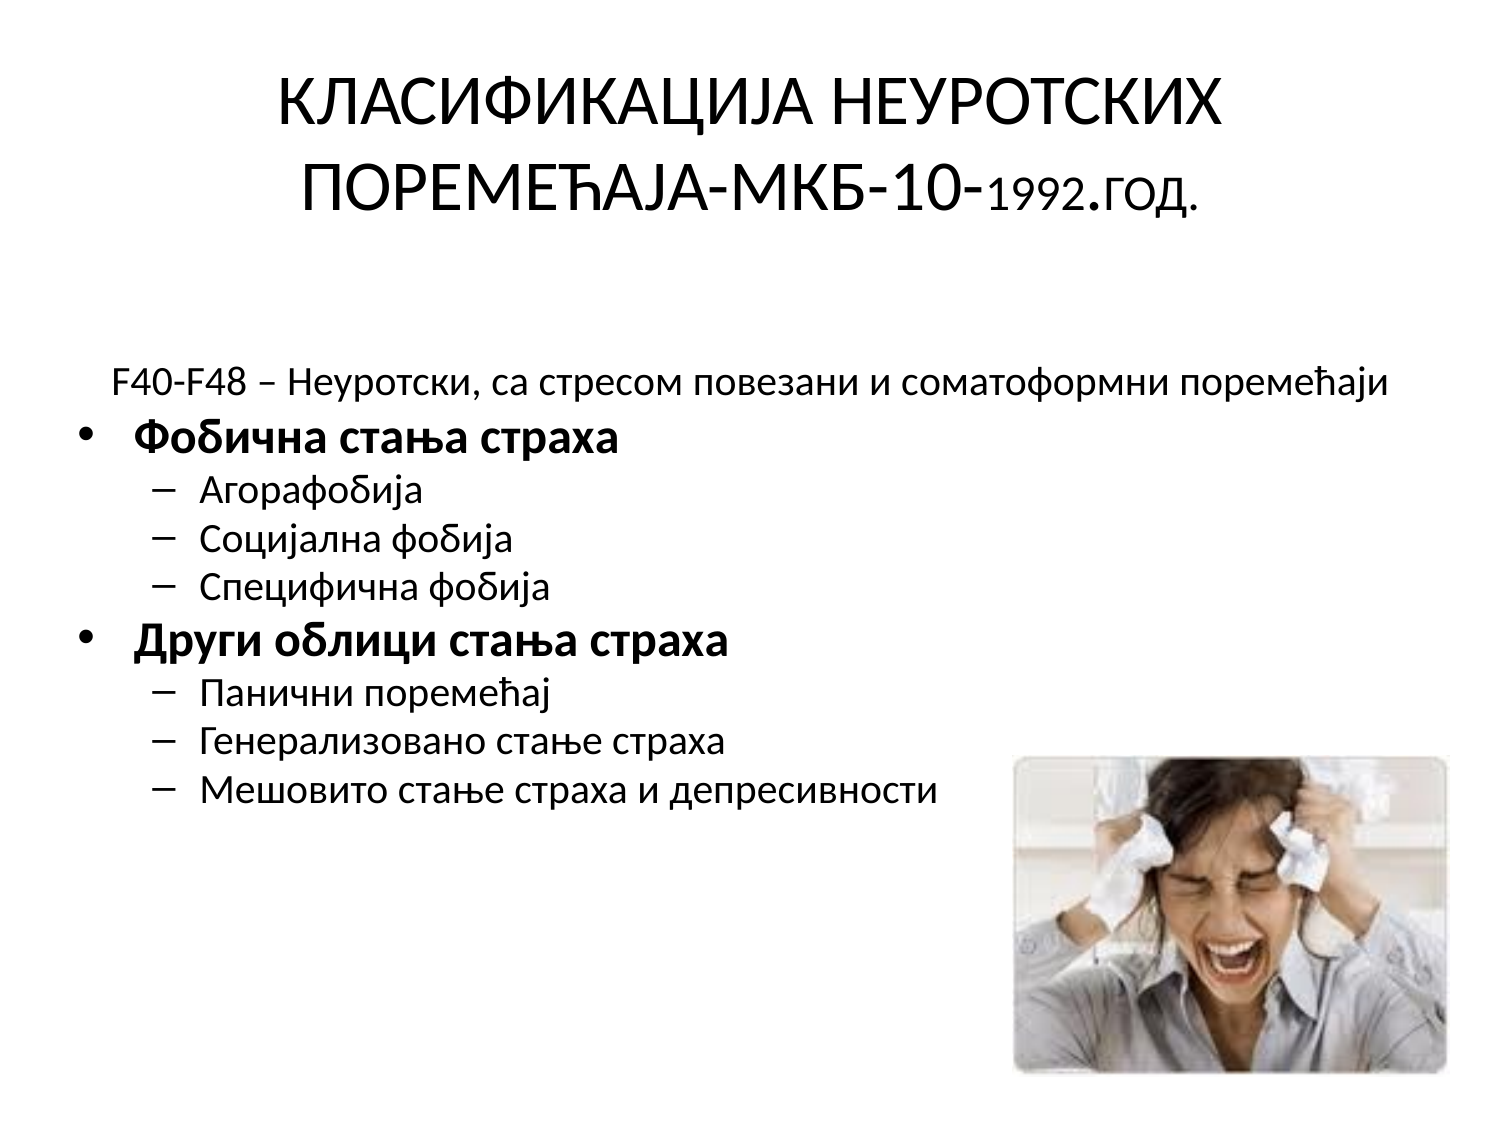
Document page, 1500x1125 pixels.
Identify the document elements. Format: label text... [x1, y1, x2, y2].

list F40-F48 – Неуротски, са стресом повезани и соматоформни поремећаји Фобична стања страха Агорафобија Социјална фобија Специфична фобија Други облици стања страха Панични поремећај Генерализовано стање страха Мешовито стање страха и депресивности [62, 350, 1413, 1093]
picture [1012, 755, 1451, 1077]
title КЛАСИФИКАЦИЈА НЕУРОТСКИХ ПОРЕМЕЋАЈА-МКБ-10-1992.ГОД. [75, 45, 1425, 233]
